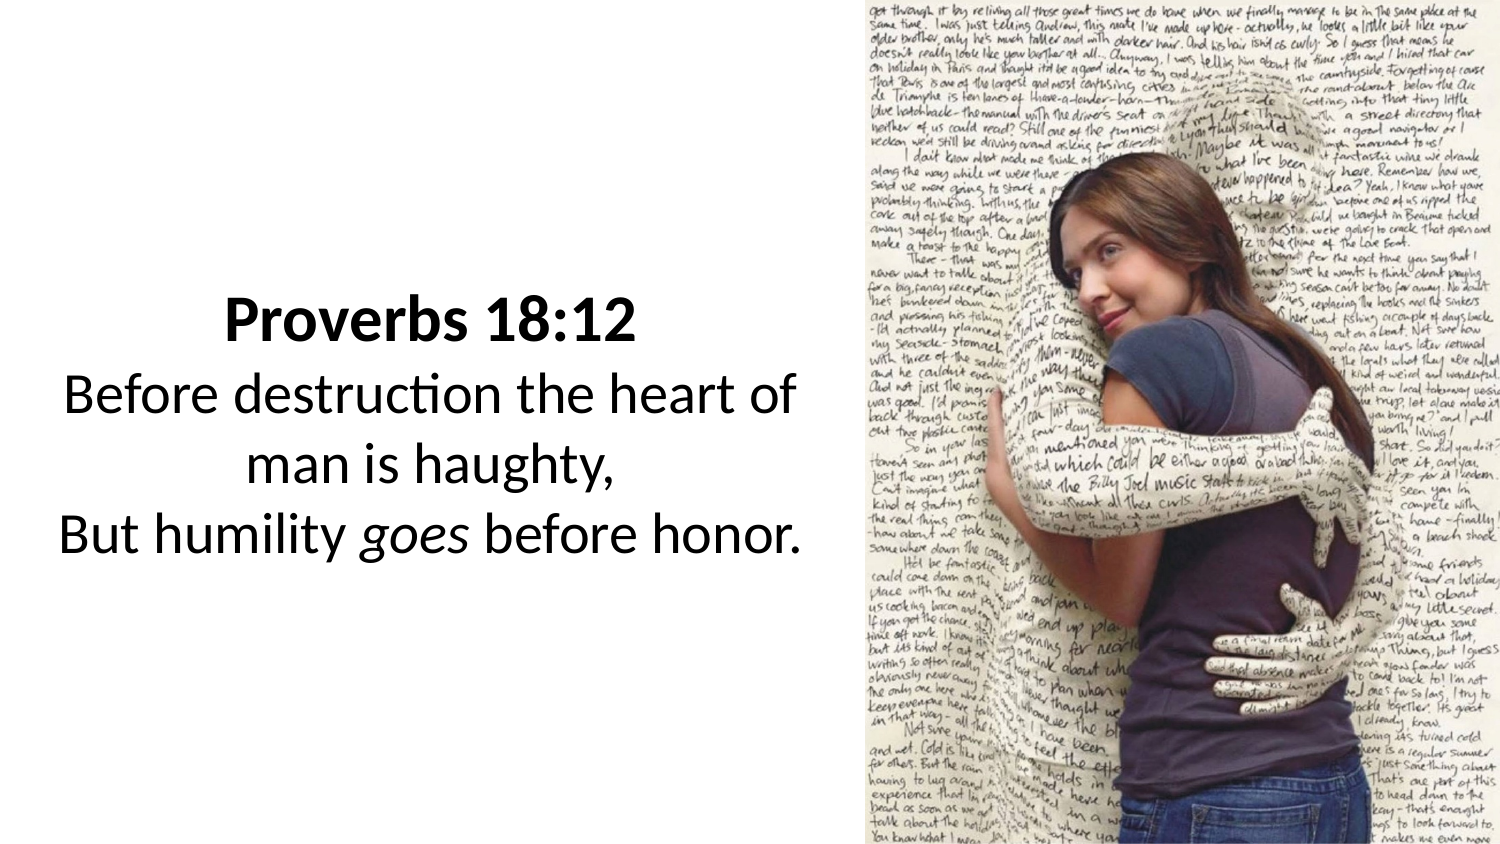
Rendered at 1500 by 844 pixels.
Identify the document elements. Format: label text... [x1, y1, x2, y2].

text_box Proverbs 18:12 Before destruction the heart of man is haughty, But humility goes before honor. [5, 267, 857, 573]
picture [864, 0, 1500, 844]
